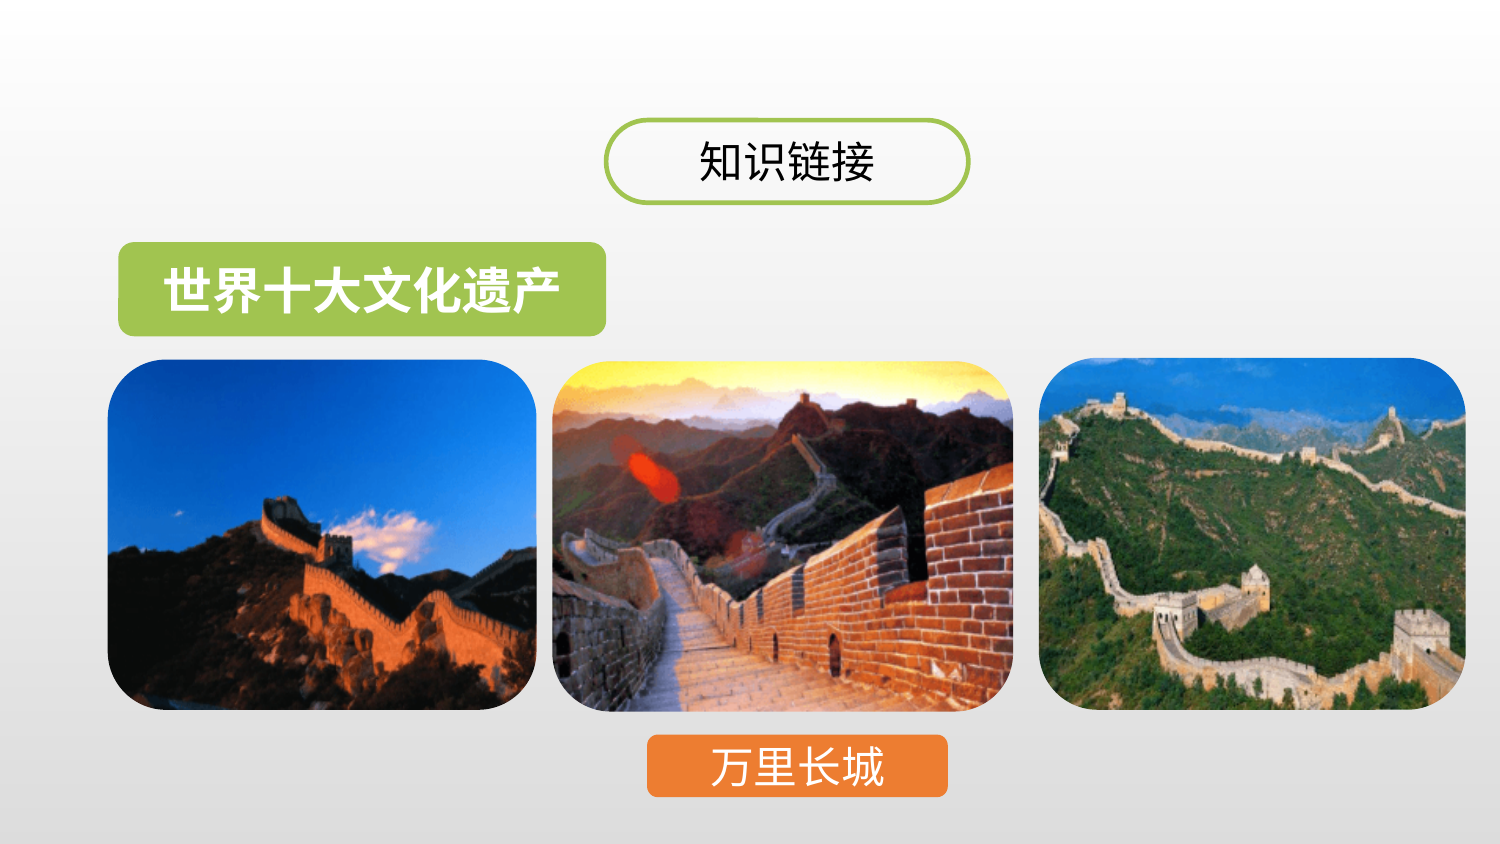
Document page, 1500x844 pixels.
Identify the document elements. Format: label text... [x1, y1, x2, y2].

picture [552, 361, 1014, 712]
picture [1038, 357, 1466, 710]
text_box 万里长城 [647, 734, 948, 798]
text_box 知识链接 [605, 119, 970, 204]
text_box 世界十大文化遗产 [117, 241, 607, 337]
picture [107, 359, 537, 710]
